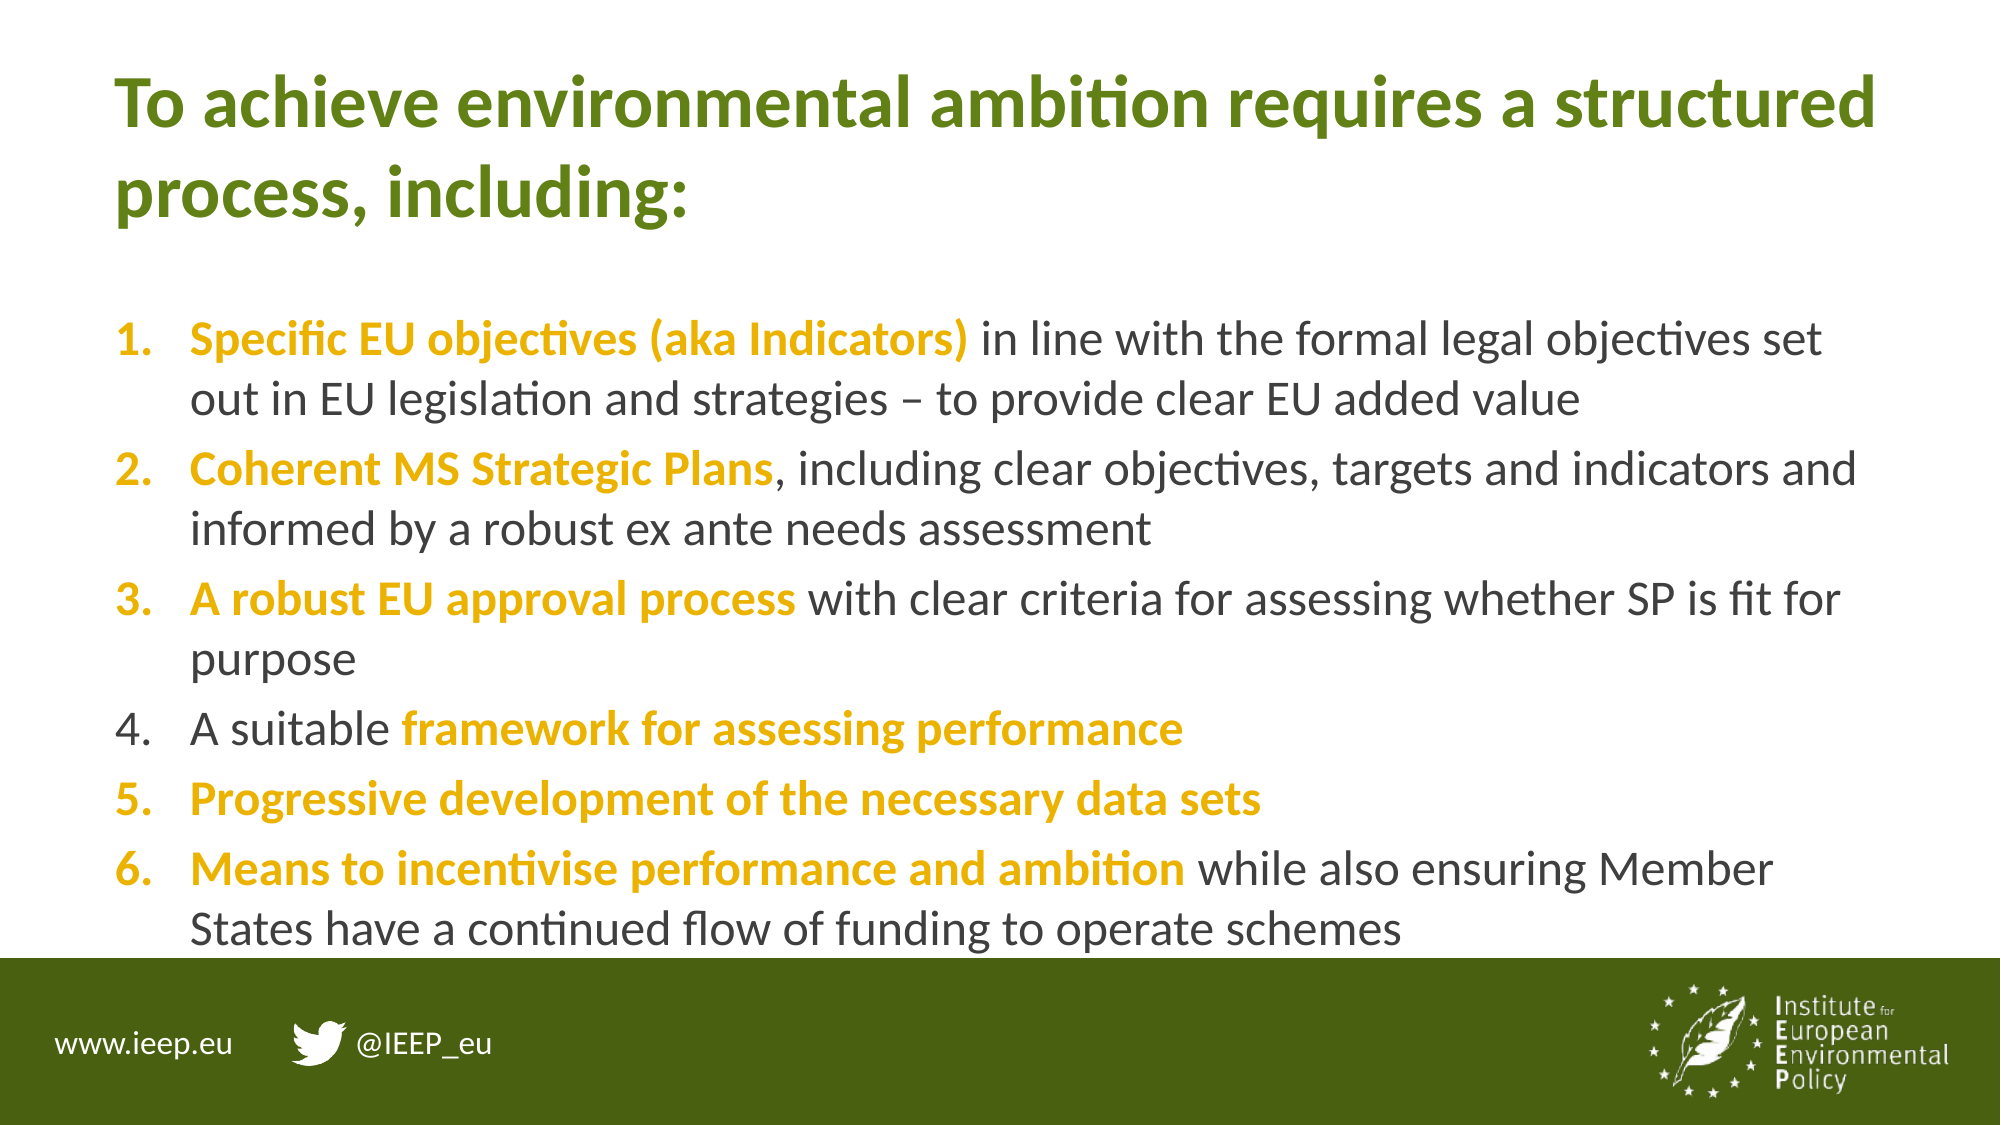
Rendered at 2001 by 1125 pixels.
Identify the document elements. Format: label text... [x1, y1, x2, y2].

picture [1615, 976, 1982, 1107]
list Specific EU objectives (aka Indicators) in line with the formal legal objectives set out in EU legislation and strategies – to provide clear EU added value Coherent MS Strategic Plans, including clear objectives, targets and indicators and informed by a robust ex ante needs assessment A robust EU approval process with clear criteria for assessing whether SP is fit for purpose A suitable framework for assessing performance Progressive development of the necessary data sets Means to incentivise performance and ambition while also ensuring Member States have a continued flow of funding to operate schemes [99, 297, 1900, 965]
title To achieve environmental ambition requires a structured process, including: [99, 45, 1900, 233]
picture [291, 1014, 347, 1069]
